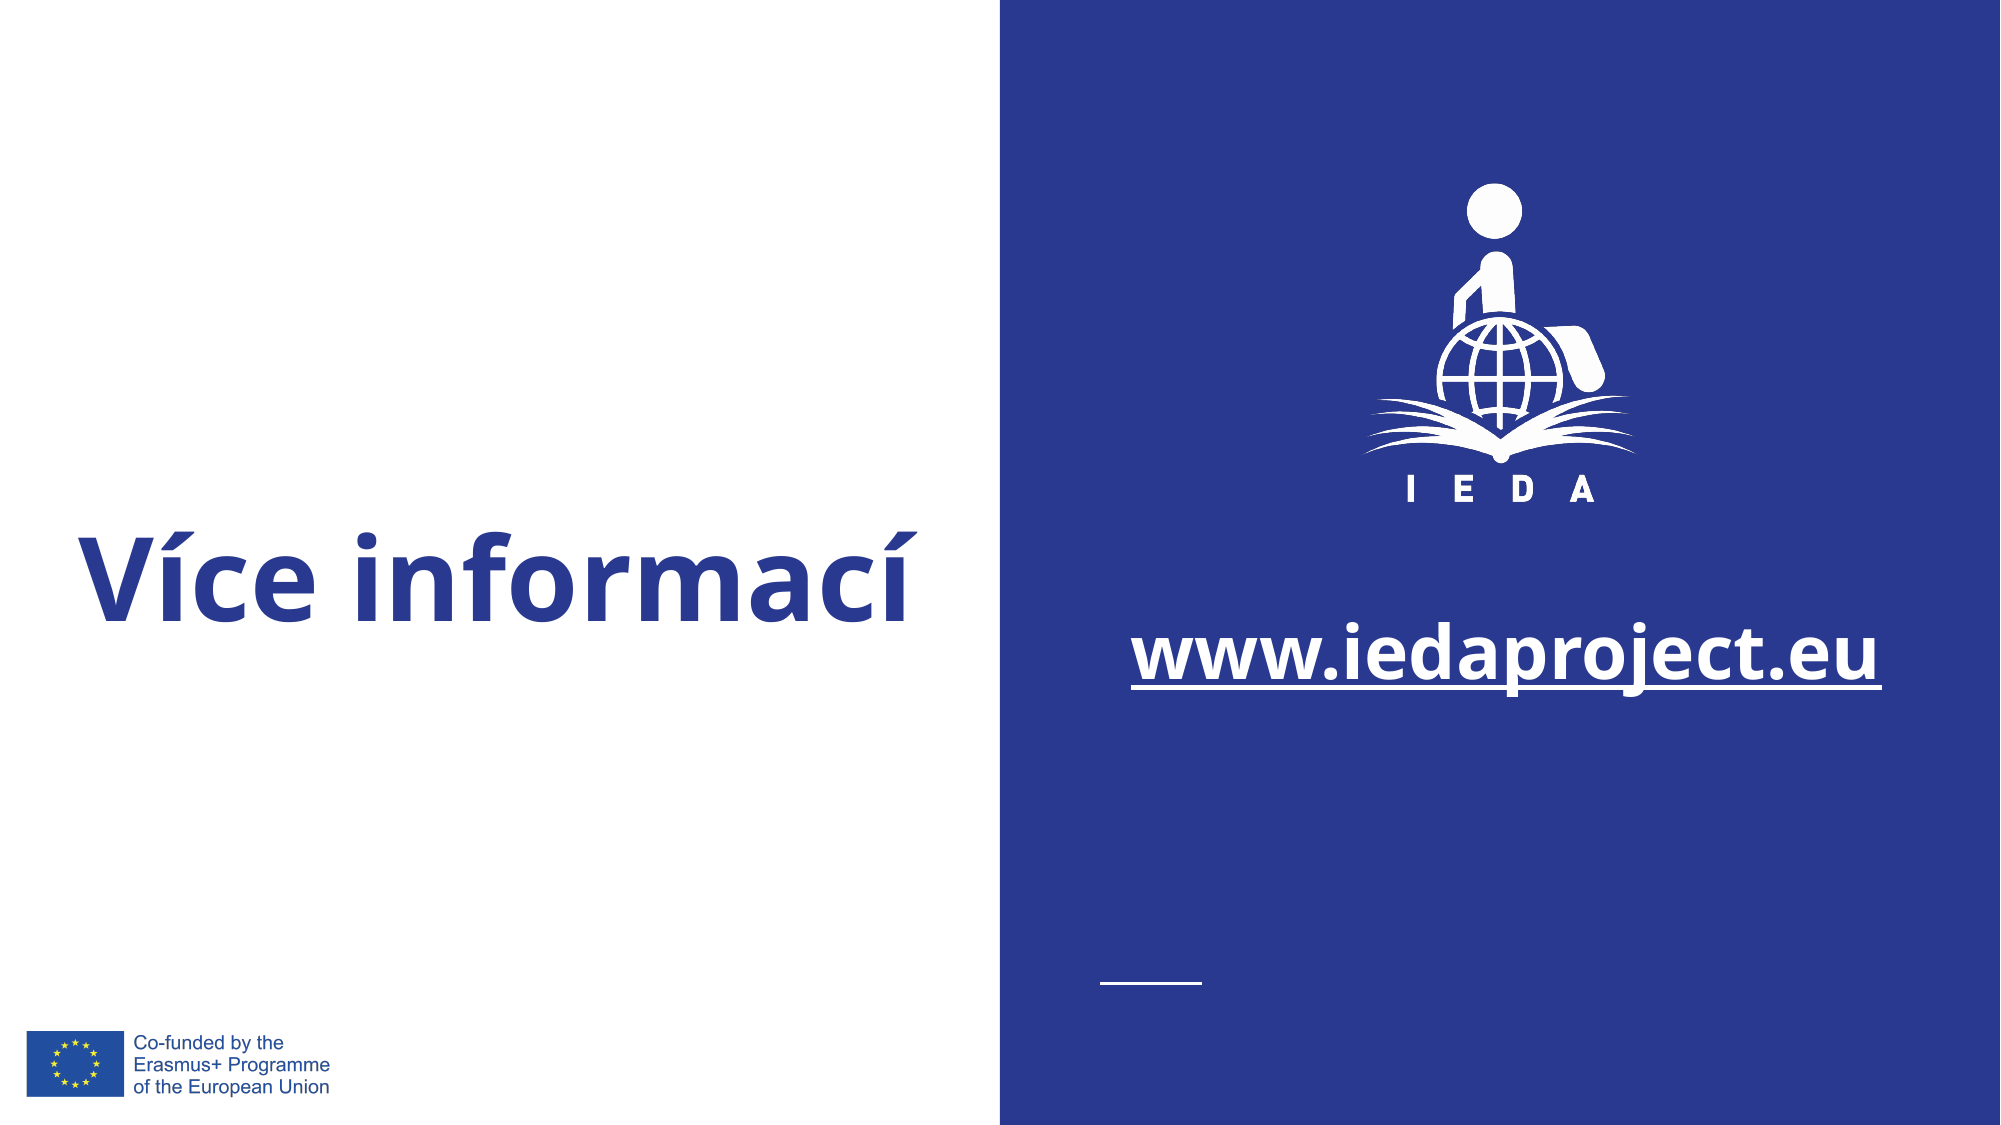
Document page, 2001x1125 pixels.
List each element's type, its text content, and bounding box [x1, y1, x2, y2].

picture [26, 1031, 582, 1103]
list www.iedaproject.eu [1080, 243, 1920, 1052]
picture [1325, 143, 1675, 542]
title Více informací [53, 460, 939, 665]
